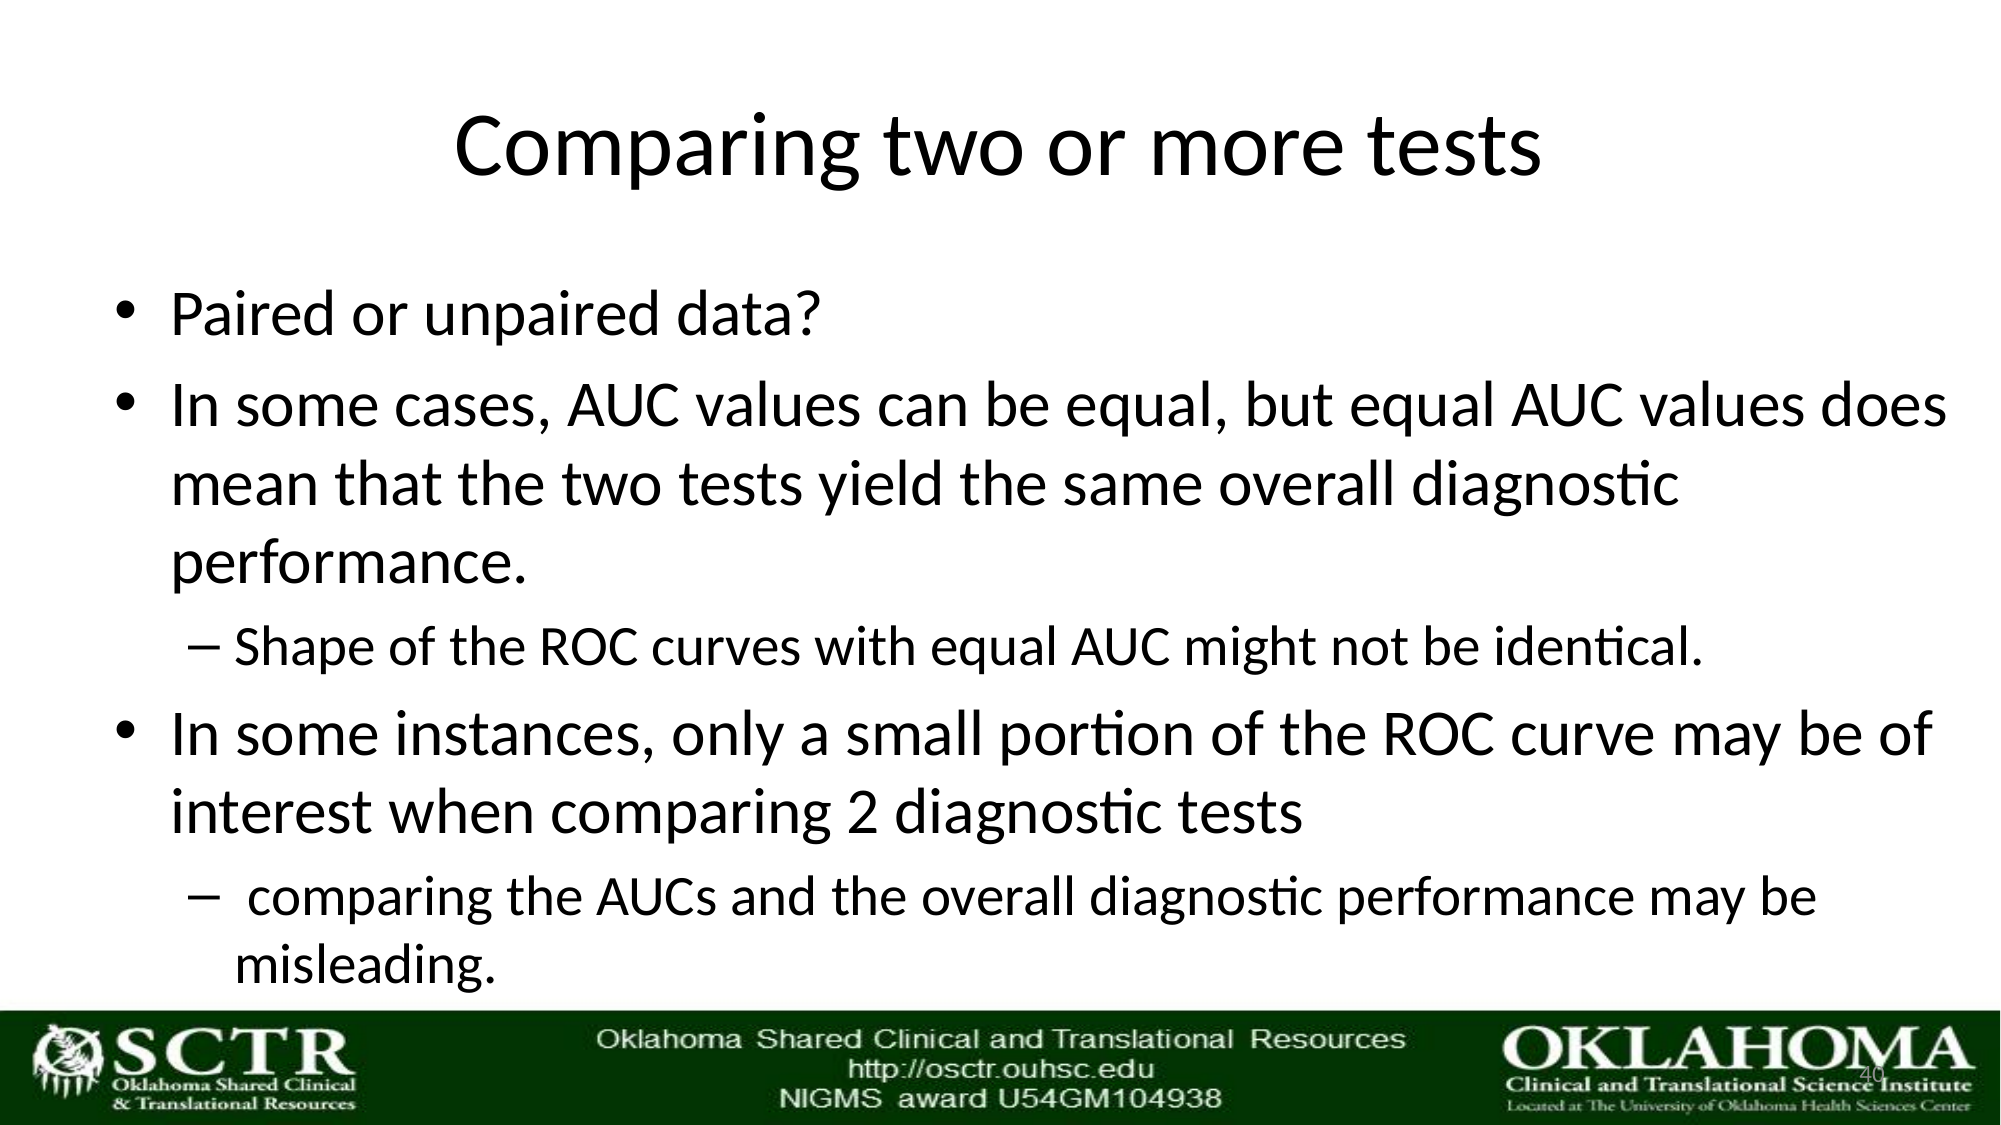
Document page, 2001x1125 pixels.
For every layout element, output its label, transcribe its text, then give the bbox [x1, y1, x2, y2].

picture [0, 0, 2001, 1125]
title Comparing two or more tests [99, 45, 1900, 233]
list Paired or unpaired data? In some cases, AUC values can be equal, but equal AUC values does mean that the two tests yield the same overall diagnostic performance. Shape of the ROC curves with equal AUC might not be identical. In some instances, only a small portion of the ROC curve may be of interest when comparing 2 diagnostic tests comparing the AUCs and the overall diagnostic performance may be misleading. [99, 262, 1984, 1005]
slide_number 40 [1433, 1042, 1900, 1103]
